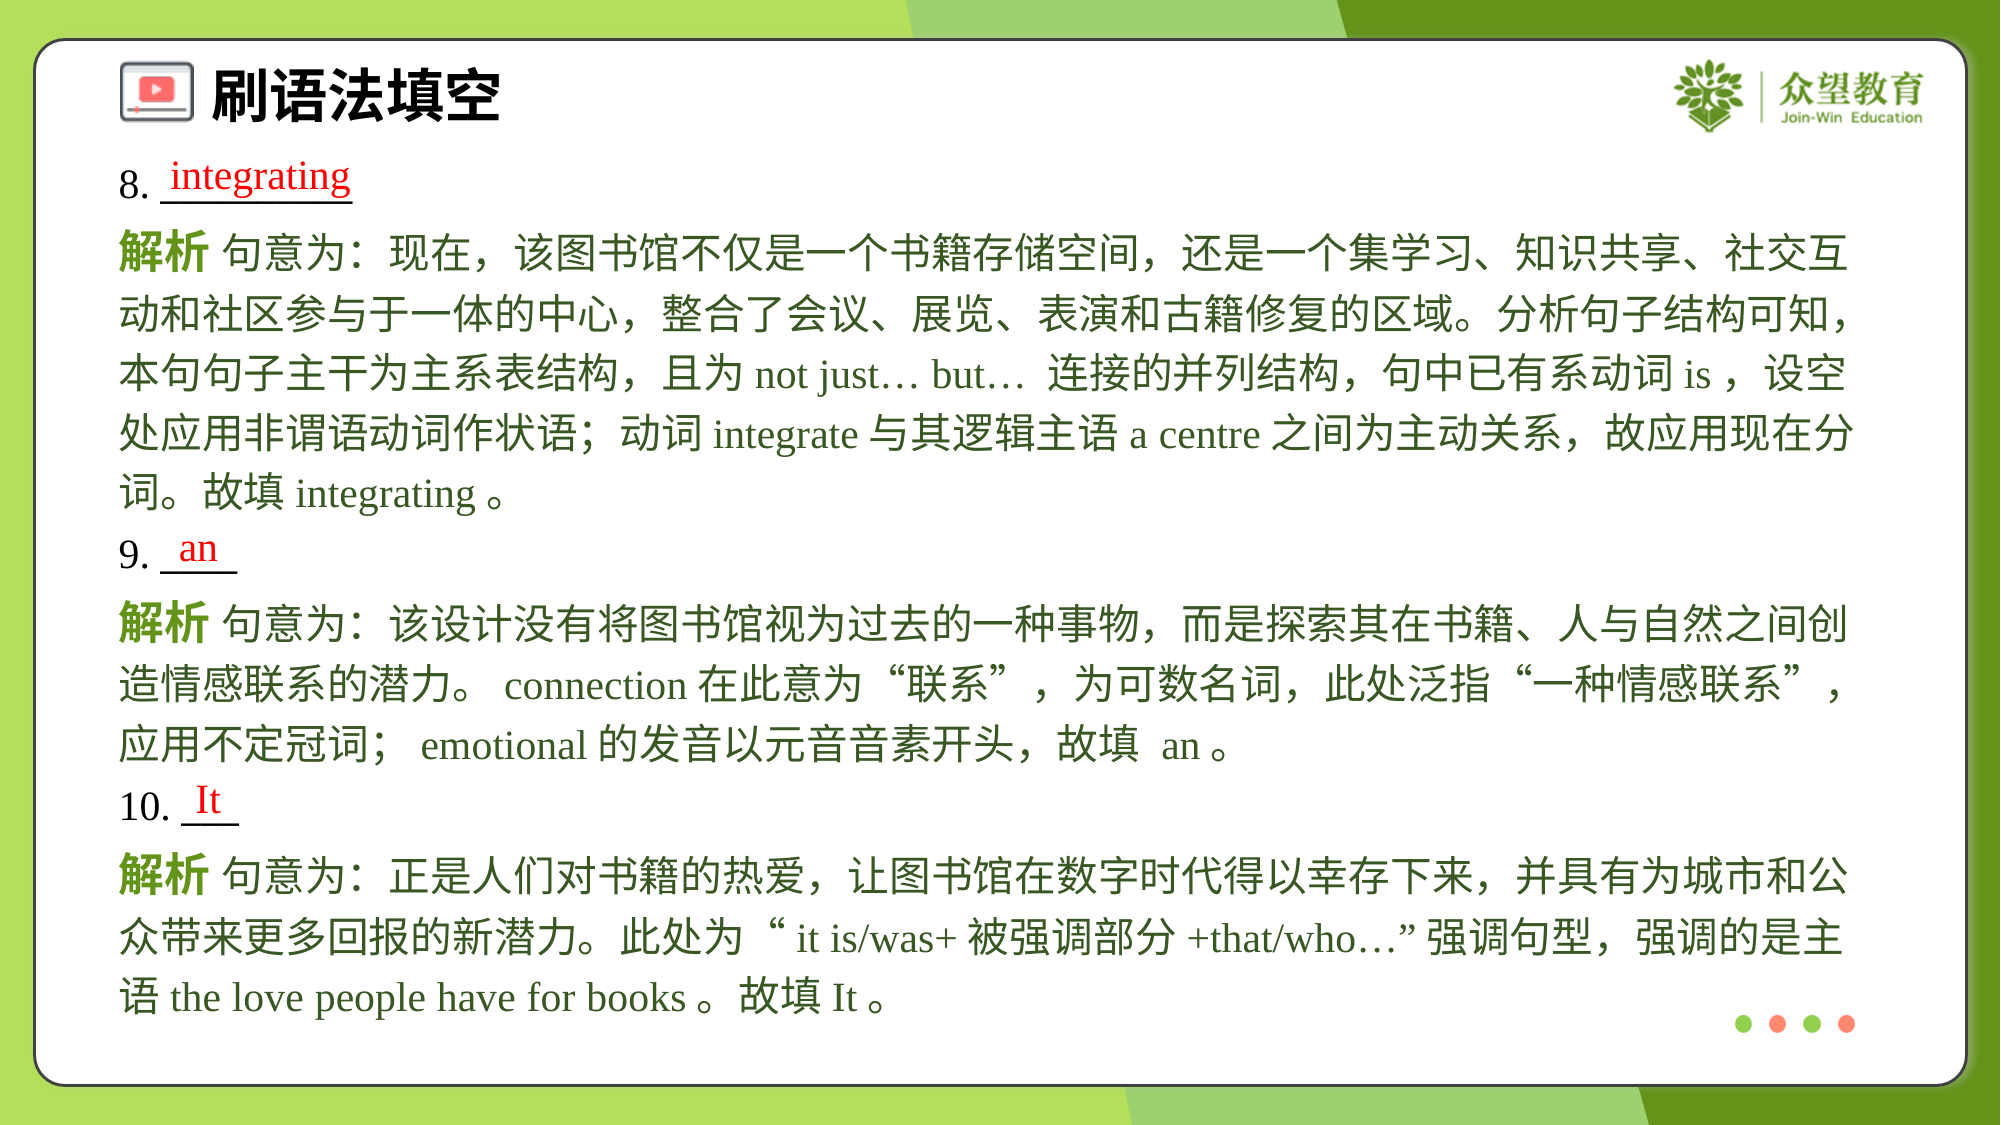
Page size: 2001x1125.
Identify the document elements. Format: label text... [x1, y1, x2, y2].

text_box 解析 句意为：现在，该图书馆不仅是一个书籍存储空间，还是一个集学习、知识共享、社交互动和社区参与于一体的中心，整合了会议、展览、表演和古籍修复的区域。分析句子结构可知，本句句子主干为主系表结构，且为not just… but… 连接的并列结构，句中已有系动词is，设空处应用非谓语动词作状语；动词integrate与其逻辑主语a centre之间为主动关系，故应用现在分词。故填integrating。 [118, 212, 1883, 512]
picture [0, 0, 2000, 1125]
text_box 解析 句意为：正是人们对书籍的热爱，让图书馆在数字时代得以幸存下来，并具有为城市和公众带来更多回报的新潜力。此处为“it is/was+被强调部分+that/who…”强调句型，强调的是主语the love people have for books。故填It。 [118, 835, 1883, 1016]
text_box 解析 句意为：该设计没有将图书馆视为过去的一种事物，而是探索其在书籍、人与自然之间创造情感联系的潜力。connection在此意为“联系”，为可数名词，此处泛指“一种情感联系”，应用不定冠词；emotional的发音以元音音素开头，故填 an。 [118, 583, 1883, 764]
text_box integrating [165, 138, 356, 194]
text_box an [174, 510, 223, 567]
text_box 10. ___ [118, 769, 1883, 824]
text_box It [190, 762, 226, 819]
text_box 9. ____ [118, 516, 1883, 572]
text_box 8. __________ [118, 146, 1883, 202]
